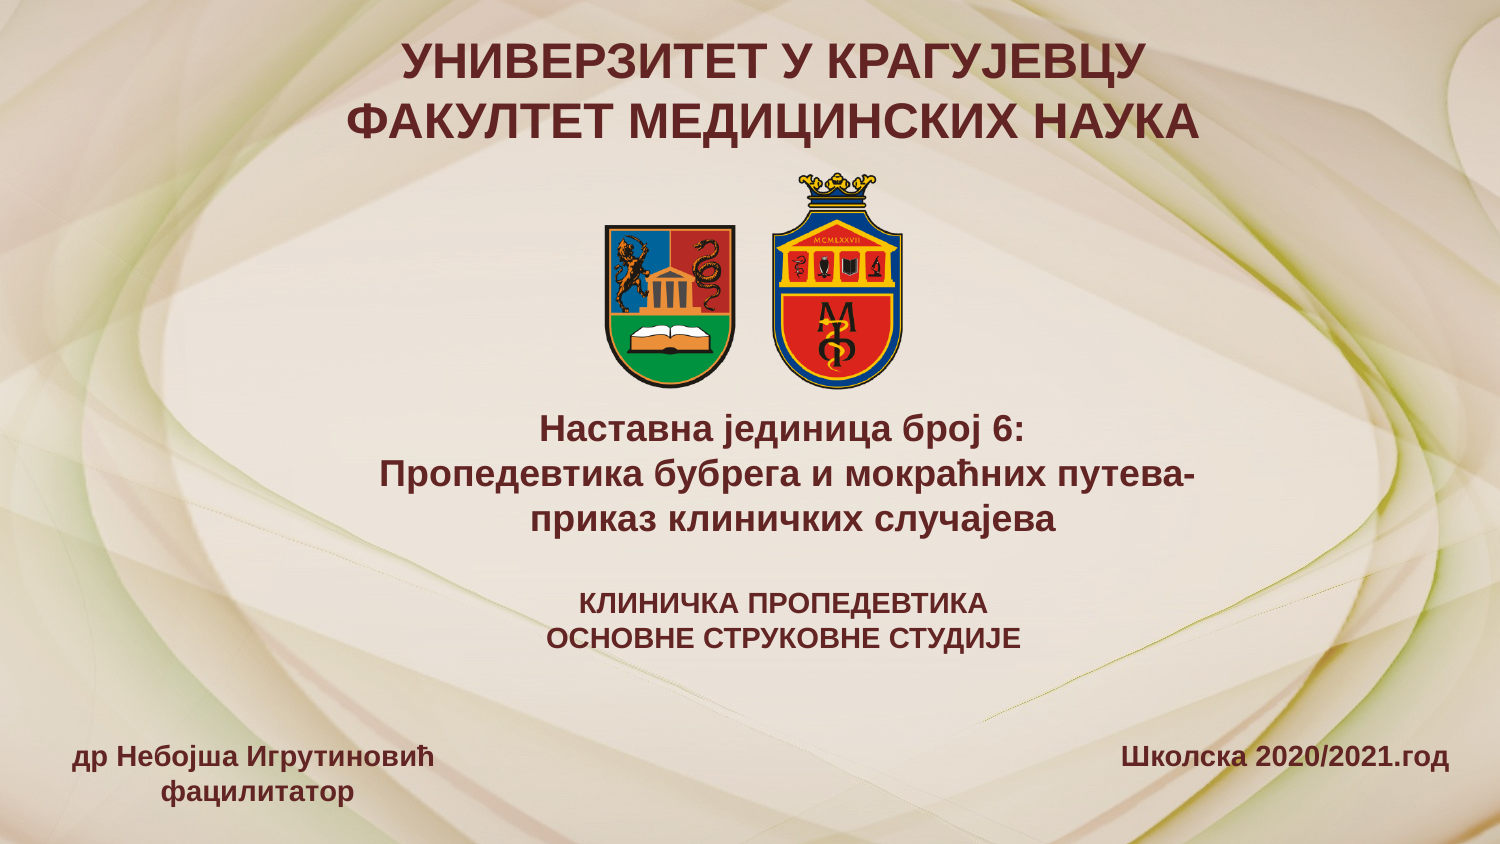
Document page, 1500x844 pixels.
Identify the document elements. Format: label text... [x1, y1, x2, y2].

text_box Наставна јединица број 6: Пропедевтика бубрега и мокраћних путева- приказ клиничких случајева [85, 398, 1500, 545]
text_box УНИВЕРЗИТЕТ У КРАГУЈЕВЦУ ФАКУЛТЕТ МЕДИЦИНСКИХ НАУКА [222, 0, 1325, 178]
text_box КЛИНИЧКА ПРОПЕДЕВТИКА ОСНОВНЕ СТРУКОВНЕ СТУДИЈЕ [117, 574, 1451, 666]
text_box др Небојша Игрутиновић фацилитатор [0, 726, 539, 818]
picture [0, 0, 1500, 844]
text_box Школска 2020/2021.год [773, 726, 1278, 818]
